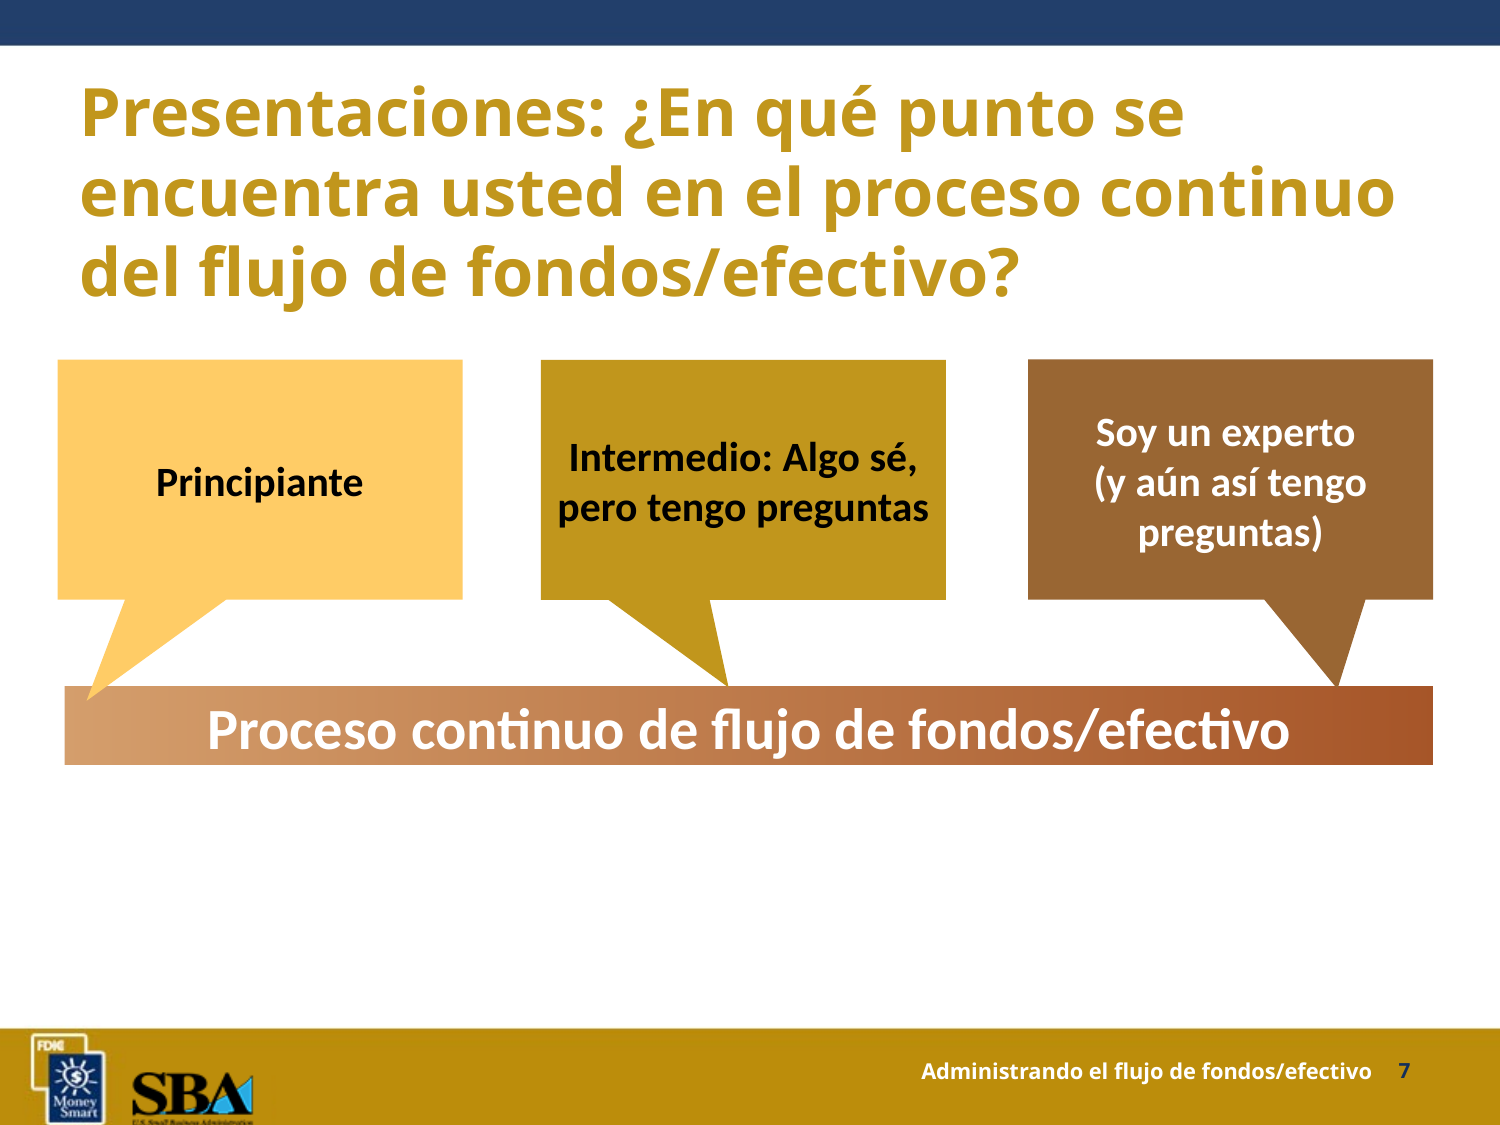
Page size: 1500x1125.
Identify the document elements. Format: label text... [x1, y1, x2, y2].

title Presentaciones: ¿En qué punto se encuentra usted en el proceso continuo del flujo de fondos/efectivo? [64, 62, 1415, 163]
picture [0, 0, 1500, 1125]
text_box Principiante [55, 357, 465, 703]
text_box Soy un experto (y aún así tengo preguntas) [1025, 357, 1436, 692]
text_box Proceso continuo de flujo de fondos/efectivo [63, 685, 1435, 767]
text_box Intermedio: Algo sé, pero tengo preguntas [538, 357, 949, 690]
